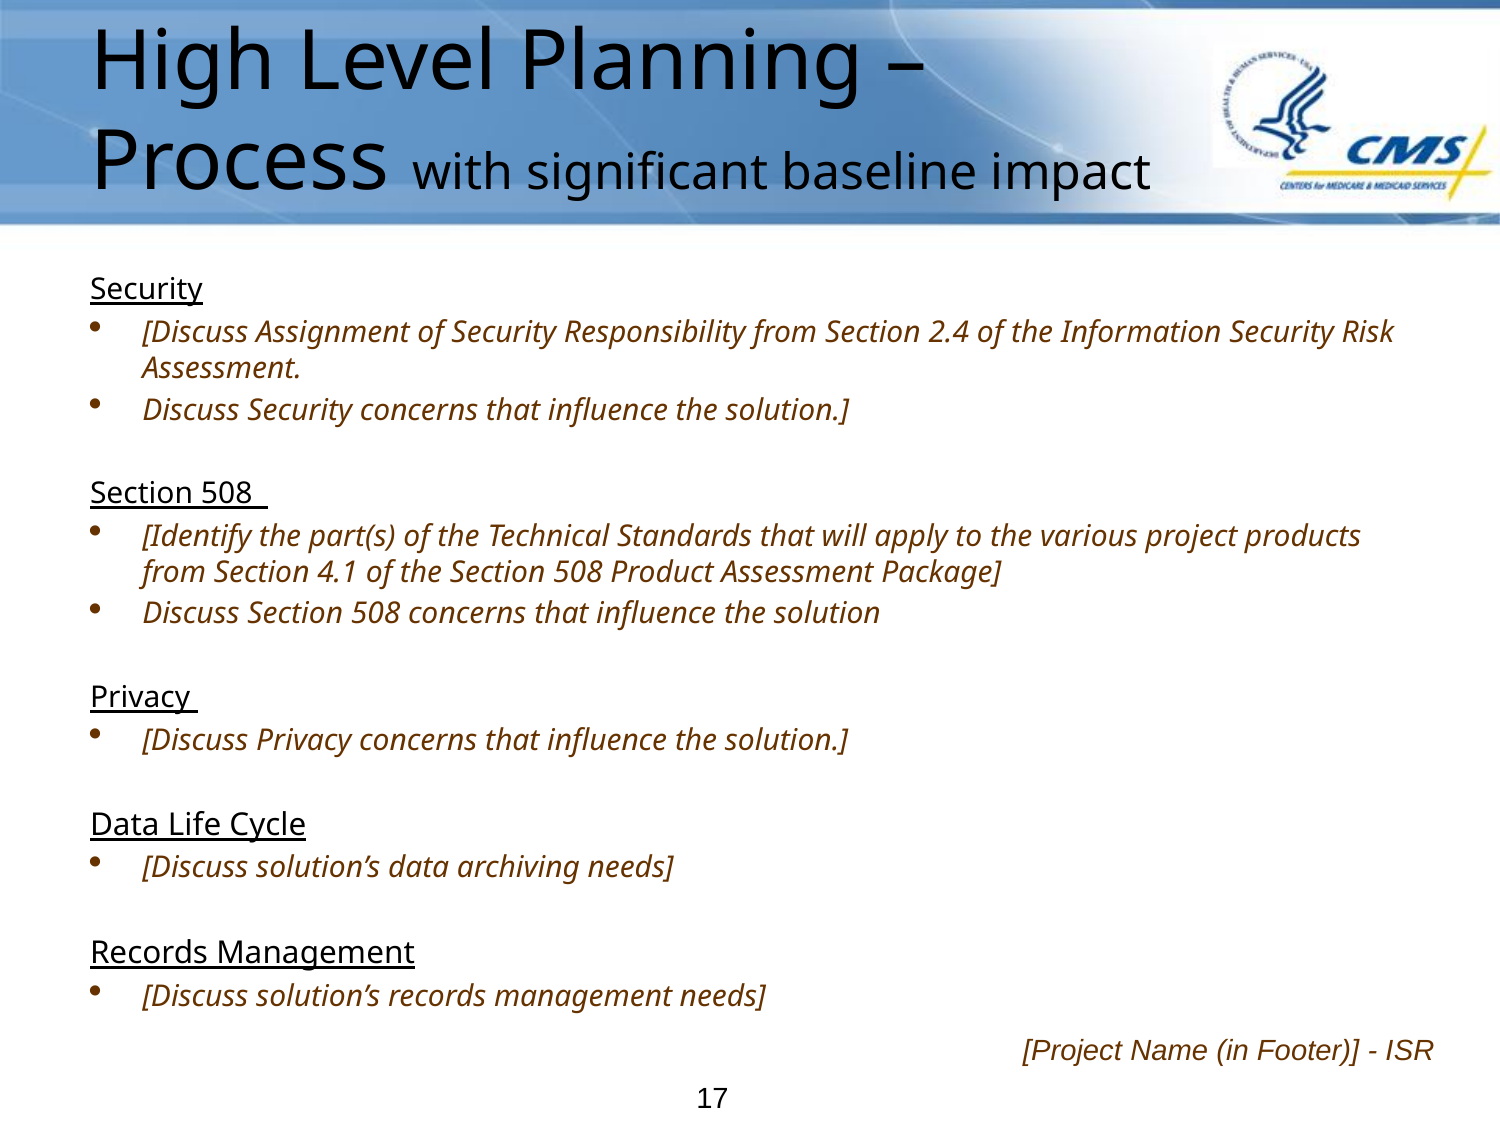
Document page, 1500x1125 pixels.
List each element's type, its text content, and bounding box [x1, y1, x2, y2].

title High Level Planning – Process with significant baseline impact [74, 12, 1426, 201]
slide_number 17 [537, 1071, 888, 1125]
picture [0, 0, 1500, 1125]
footer [Project Name (in Footer)] - ISR [912, 1023, 1451, 1103]
list Security [Discuss Assignment of Security Responsibility from Section 2.4 of the Information Security Risk Assessment. Discuss Security concerns that influence the solution.] Section 508 [Identify the part(s) of the Technical Standards that will apply to the various project products from Section 4.1 of the Section 508 Product Assessment Package] Discuss Section 508 concerns that influence the solution Privacy [Discuss Privacy concerns that influence the solution.] Data Life Cycle [Discuss solution’s data archiving needs] Records Management [Discuss solution’s records management needs] [74, 262, 1438, 1026]
